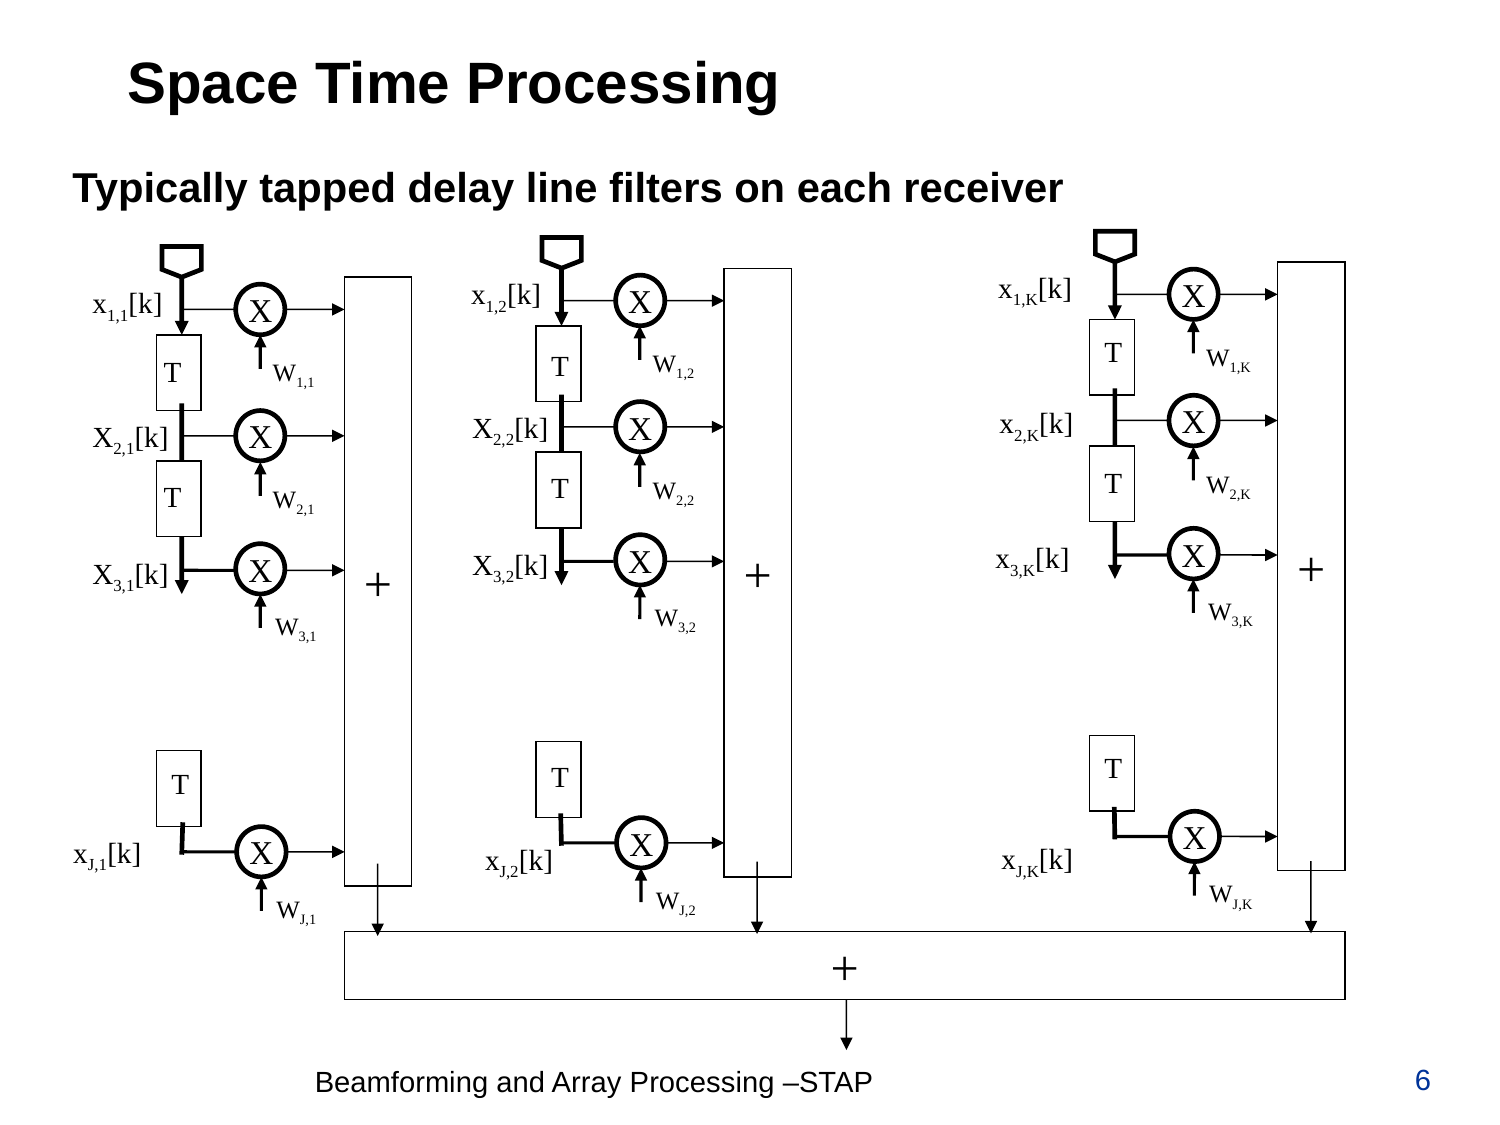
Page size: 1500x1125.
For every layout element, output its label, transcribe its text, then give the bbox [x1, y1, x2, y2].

slide_number 6 [1207, 1055, 1447, 1102]
title Space Time Processing [112, 37, 1388, 138]
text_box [57, 230, 1346, 1051]
text_box Typically tapped delay line filters on each receiver [57, 143, 1308, 230]
